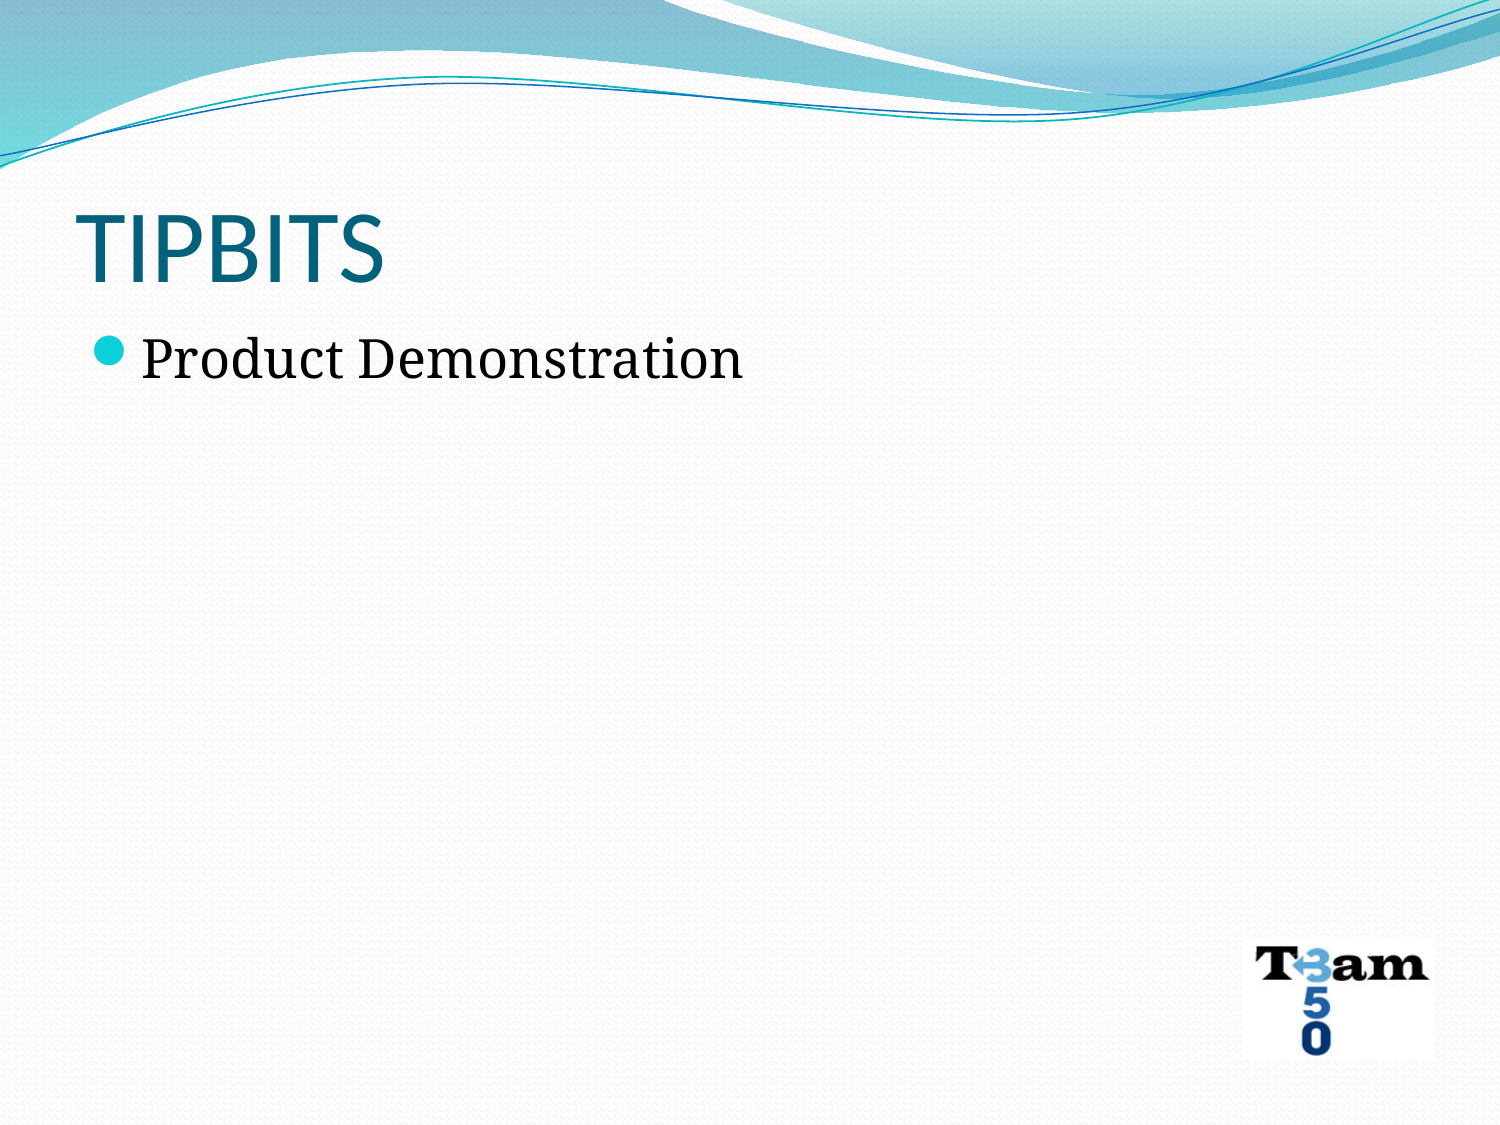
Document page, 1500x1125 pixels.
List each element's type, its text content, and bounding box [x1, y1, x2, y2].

list Product Demonstration [75, 317, 1425, 1038]
picture [1241, 937, 1435, 1061]
title TIPBITS [75, 115, 1425, 303]
